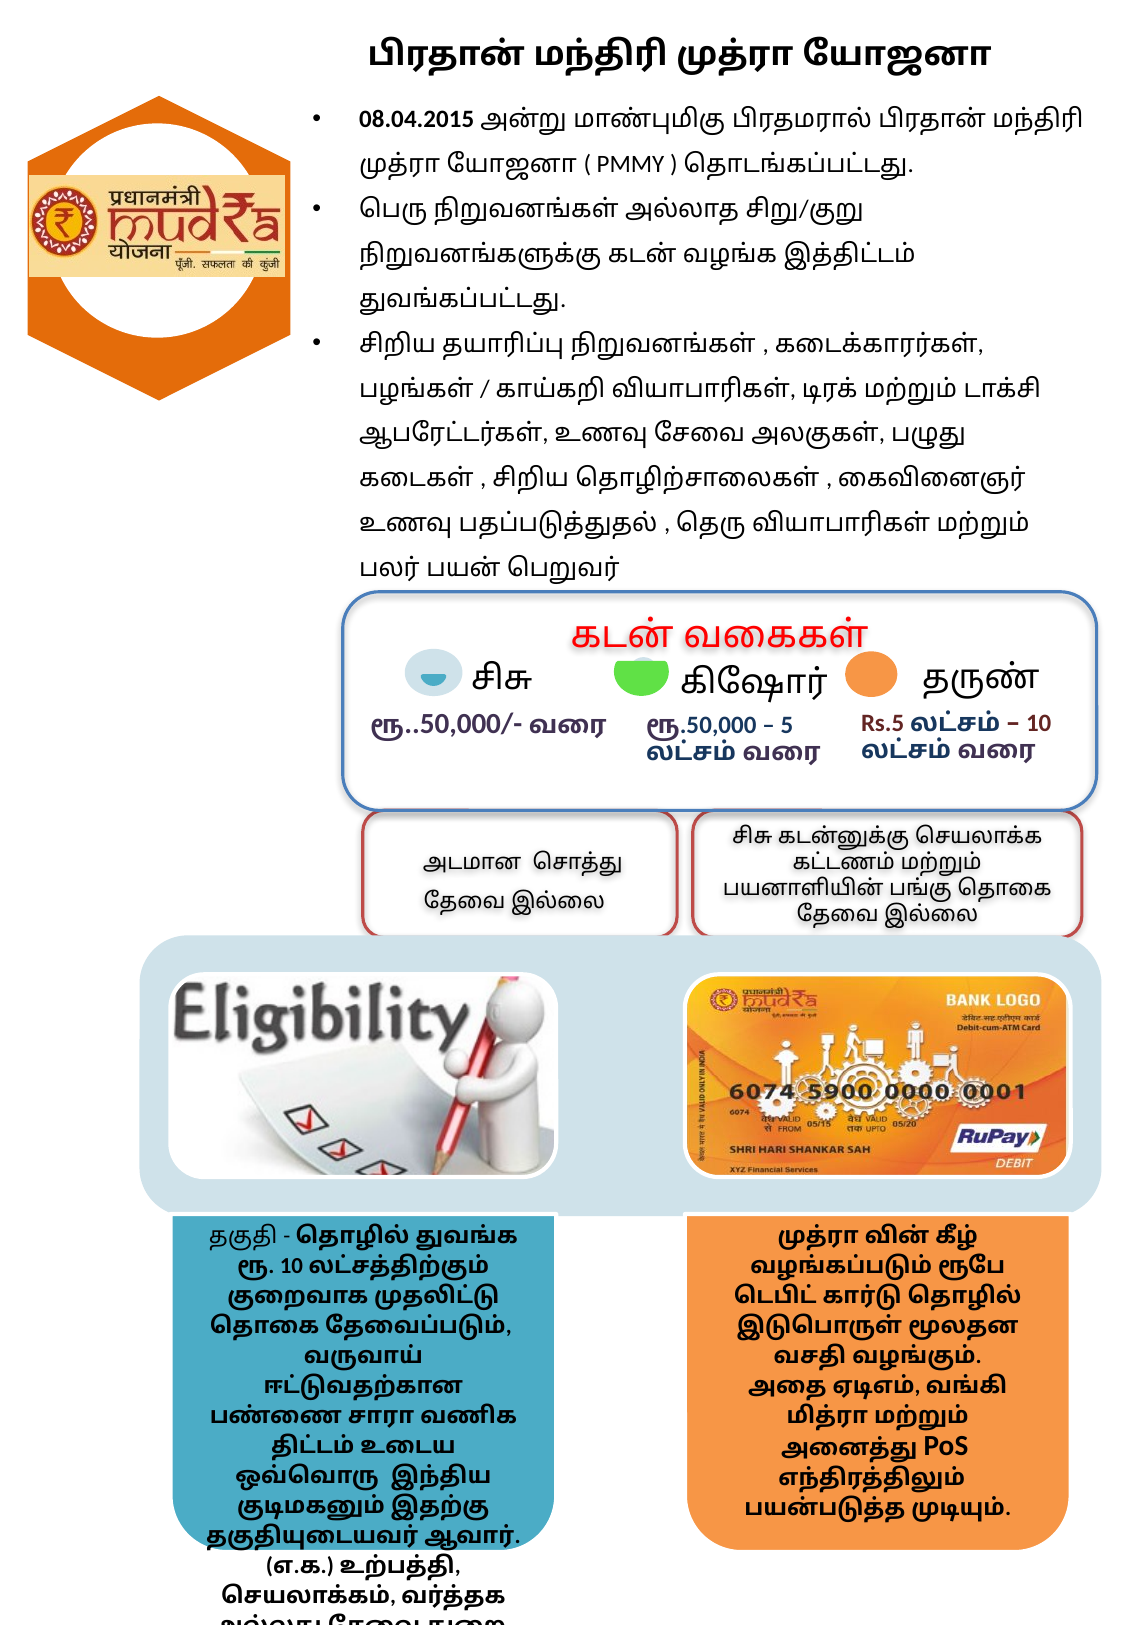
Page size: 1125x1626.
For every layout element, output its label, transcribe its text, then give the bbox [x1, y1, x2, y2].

text_box பிரதான் மந்திரி முத்ரா யோஜனா [352, 24, 1077, 80]
picture [29, 175, 285, 277]
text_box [27, 95, 359, 401]
text_box 08.04.2015 அன்று மாண்புமிகு பிரதமரால் பிரதான் மந்திரி முத்ரா யோஜனா ( PMMY ) தொடங்கப்பட்டது. பெரு நிறுவனங்கள் அல்லாத சிறு/குறு நிறுவனங்களுக்கு கடன் வழங்க இத்திட்டம் துவங்கப்பட்டது. சிறிய தயாரிப்பு நிறுவனங்கள் , கடைக்காரர்கள், பழங்கள் / காய்கறி வியாபாரிகள், டிரக் மற்றும் டாக்சி ஆபரேட்டர்கள், உணவு சேவை அலகுகள், பழுது கடைகள் , சிறிய தொழிற்சாலைகள் , கைவினைஞர் உணவு பதப்படுத்துதல் , தெரு வியாபாரிகள் மற்றும் பலர் பயன் பெறுவர் [297, 80, 1112, 589]
text_box அடமான சொத்து தேவை இல்லை [361, 818, 678, 935]
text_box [141, 937, 1100, 1553]
text_box சிசு கடன்னுக்கு செயலாக்க கட்டணம் மற்றும் பயனாளியின் பங்கு தொகை தேவை இல்லை [691, 819, 1083, 935]
text_box கடன் வகைகள் [341, 590, 1098, 806]
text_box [365, 646, 1100, 811]
